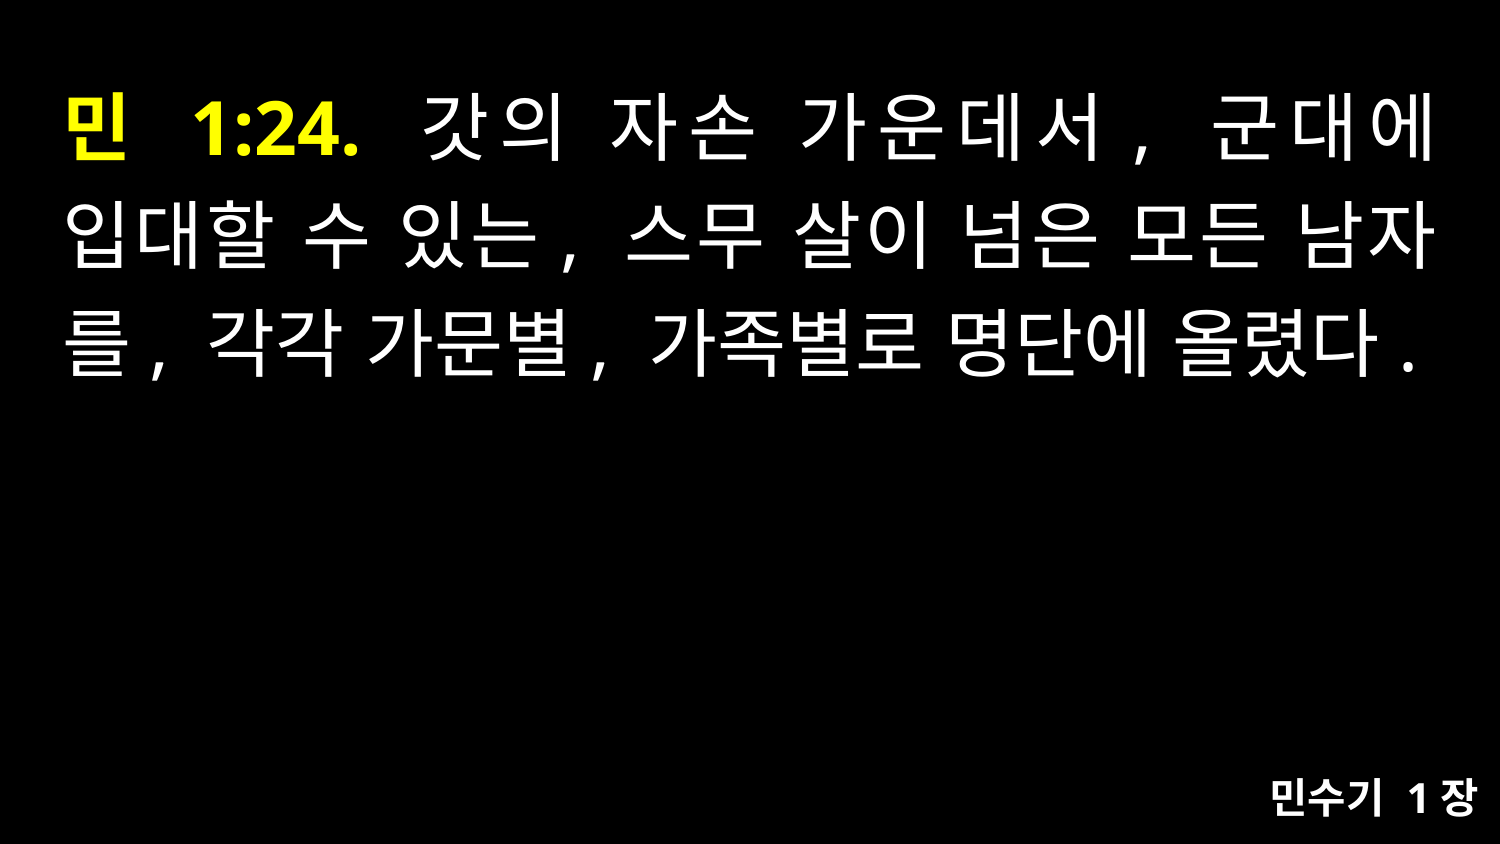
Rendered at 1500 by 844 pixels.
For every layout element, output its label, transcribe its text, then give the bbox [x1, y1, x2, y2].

title 민 1:24. 갓의 자손 가운데서, 군대에 입대할 수 있는, 스무 살이 넘은 모든 남자를, 각각 가문별, 가족별로 명단에 올렸다. [0, 0, 1500, 844]
subtitle 민수기 1장 [916, 770, 1500, 844]
